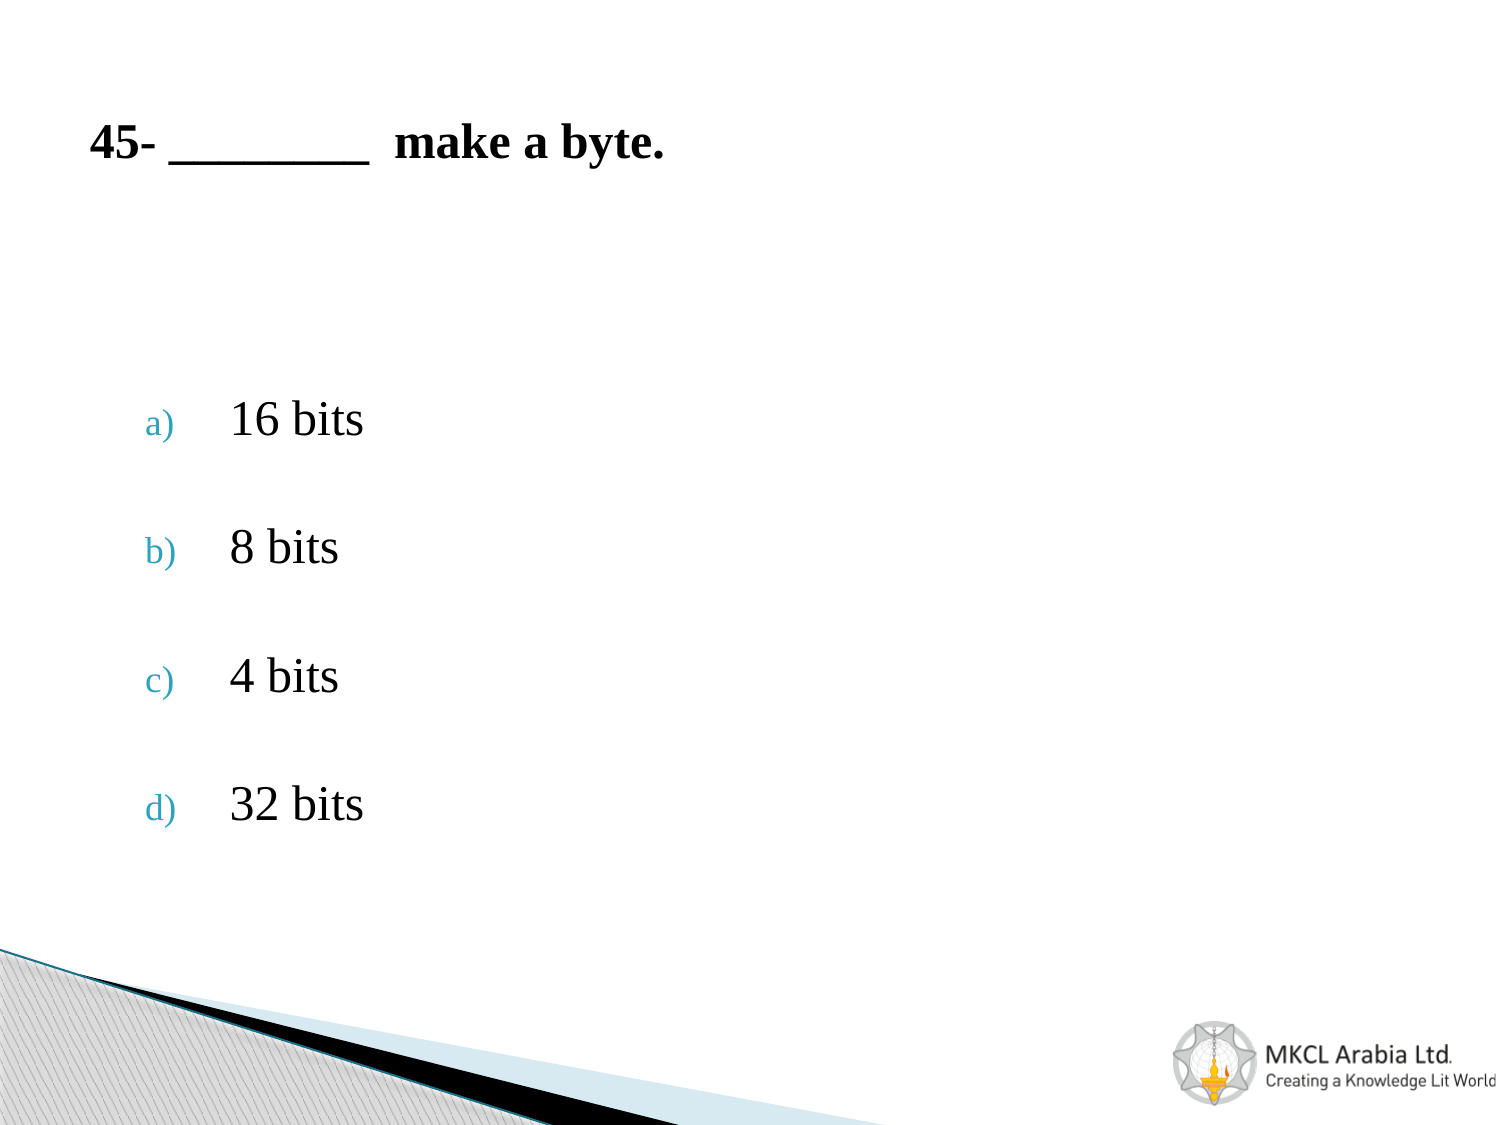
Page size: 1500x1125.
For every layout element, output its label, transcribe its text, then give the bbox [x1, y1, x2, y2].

title 45- ________ make a byte. [75, 45, 1425, 233]
picture [1172, 1021, 1496, 1106]
list 16 bits 8 bits 4 bits 32 bits [112, 249, 1463, 993]
